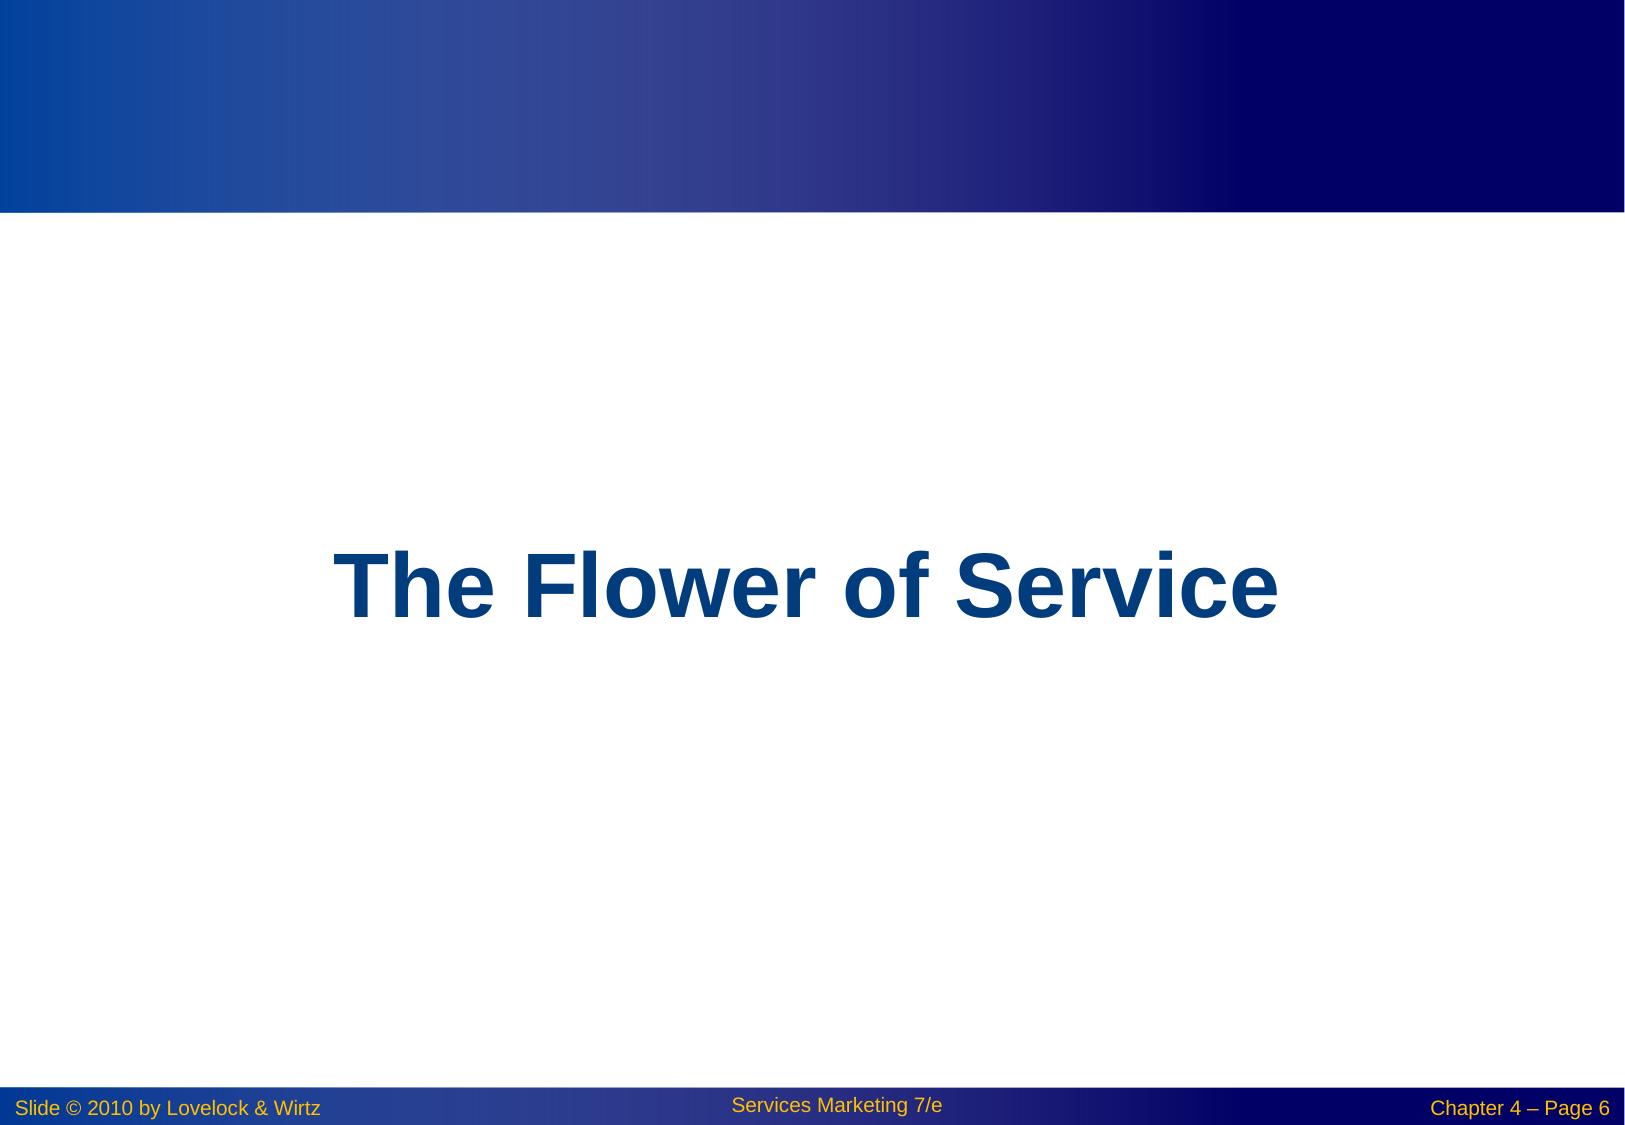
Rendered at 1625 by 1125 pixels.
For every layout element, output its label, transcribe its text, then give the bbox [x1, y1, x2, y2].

text_box The Flower of Service [115, 410, 1500, 740]
